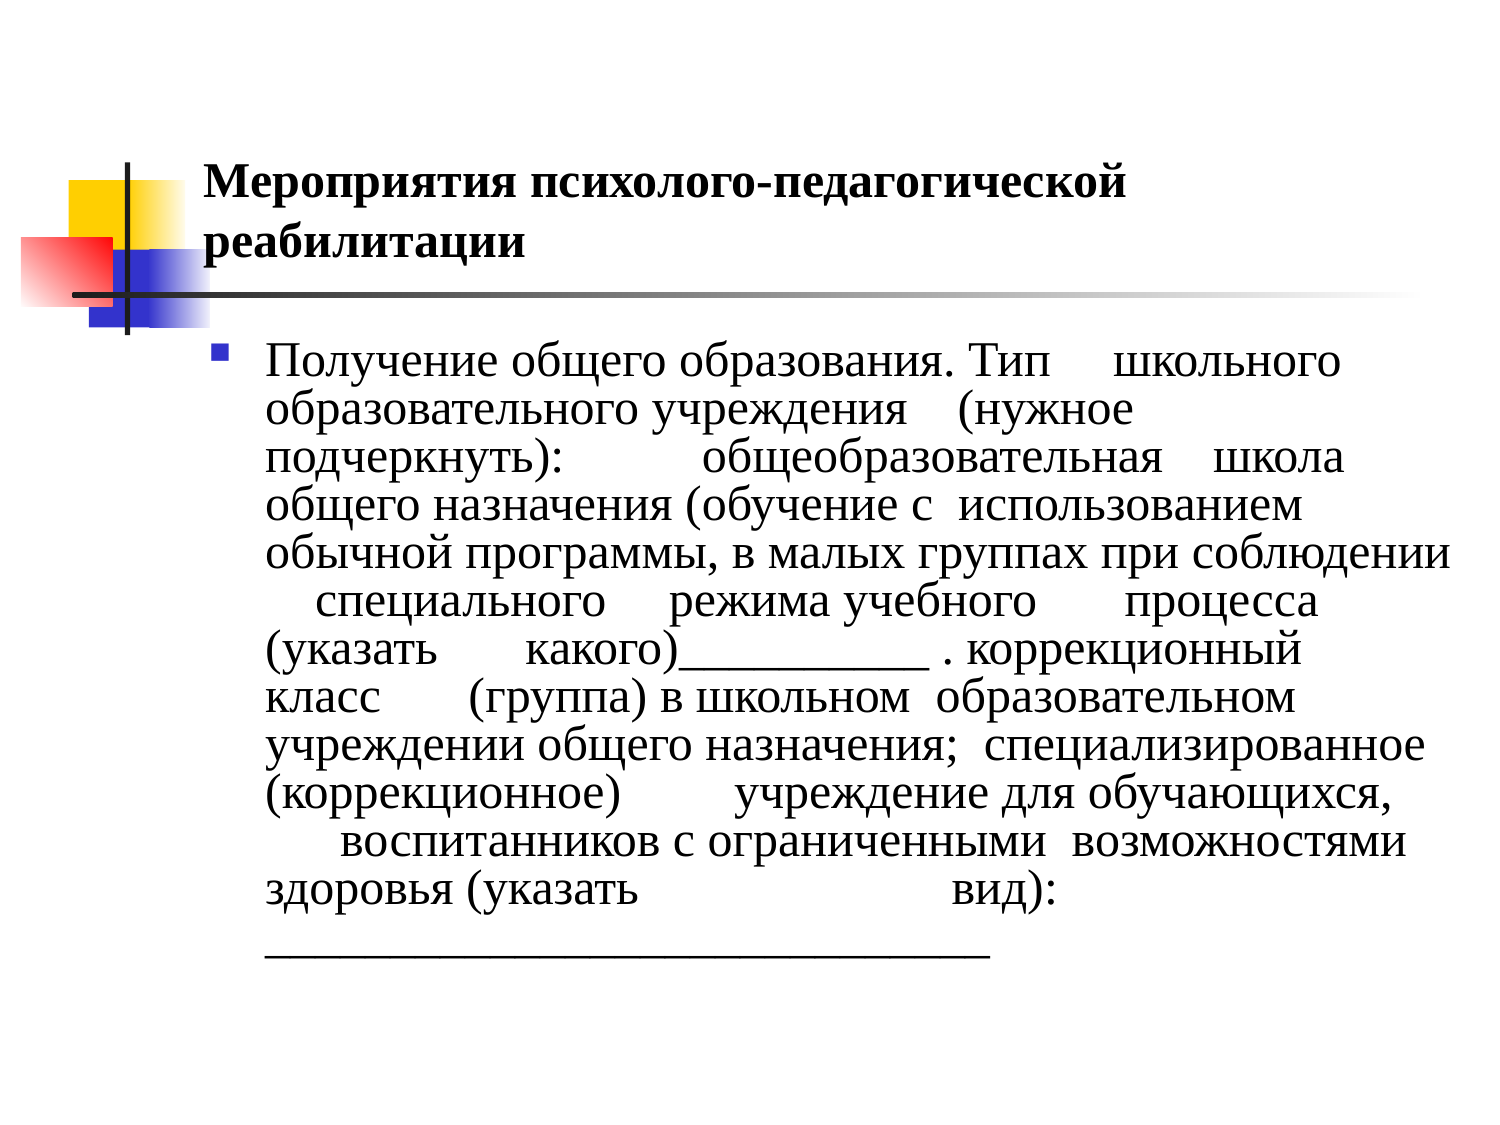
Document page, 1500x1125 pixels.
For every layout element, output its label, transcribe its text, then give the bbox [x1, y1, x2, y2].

title Мероприятия психолого-педагогической реабилитации [188, 34, 1468, 276]
list Получение общего образования. Тип школьного образовательного учреждения (нужное подчеркнуть): общеобразовательная школа общего назначения (обучение с использованием обычной программы, в малых группах при соблюдении специального режима учебного процесса (указать какого)__________ . коррекционный класс (группа) в школьном образовательном учреждении общего назначения; специализированное (коррекционное) учреждение для обучающихся, воспитанников с ограниченными возможностями здоровья (указать вид): _____________________________ [193, 330, 1470, 1007]
